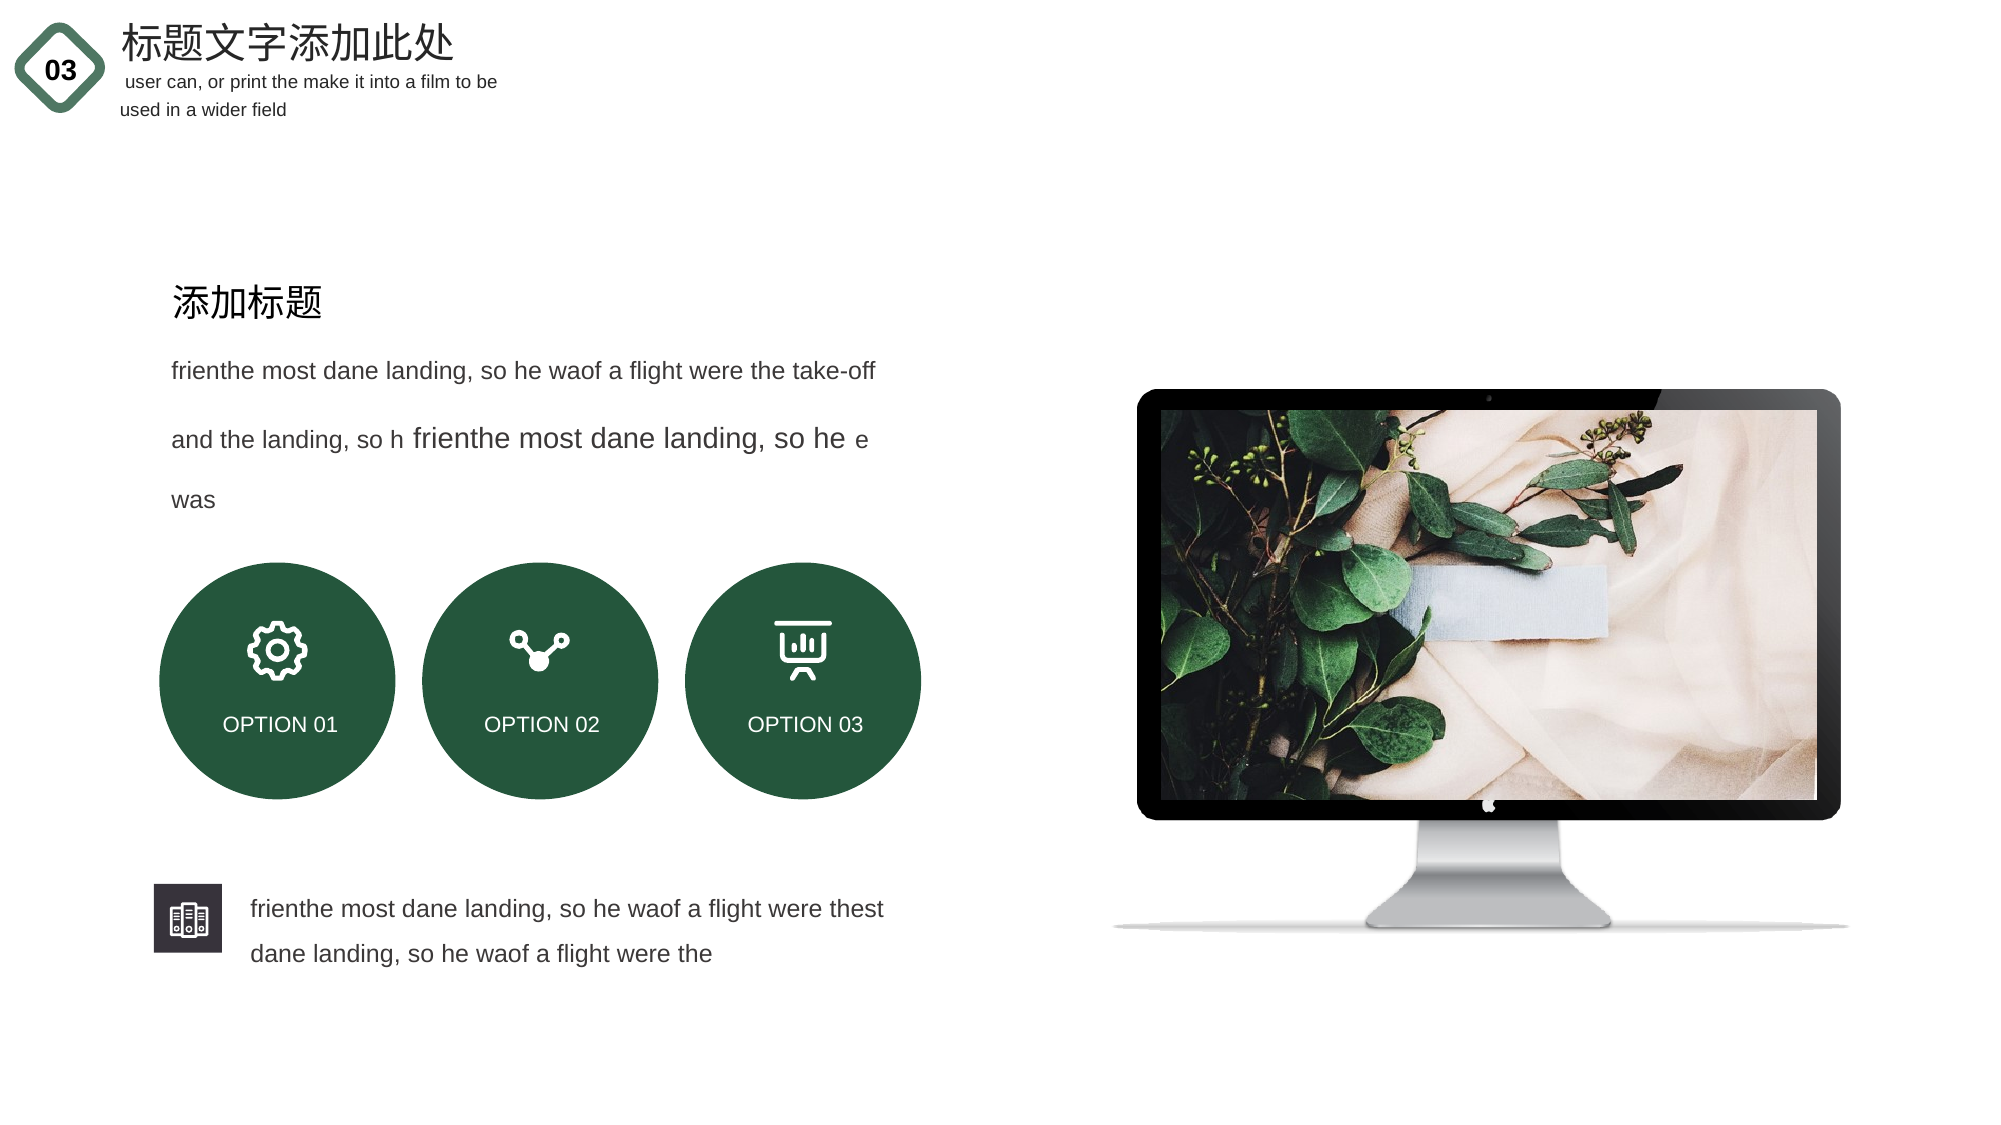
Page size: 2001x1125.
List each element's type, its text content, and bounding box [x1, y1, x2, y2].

text_box [509, 629, 570, 672]
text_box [247, 620, 308, 681]
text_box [774, 620, 832, 682]
text_box [684, 582, 923, 801]
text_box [27, 9, 515, 127]
text_box [169, 902, 209, 938]
text_box frienthe most dane landing, so he waof a flight were thest dane landing, so he waof a flight were the [235, 870, 921, 975]
text_box [153, 883, 222, 953]
text_box [421, 582, 660, 801]
text_box [158, 582, 397, 801]
text_box OPTION 02 [447, 704, 637, 737]
text_box 添加标题 [157, 271, 338, 316]
text_box frienthe most dane landing, so he waof a flight were the take-off and the landing, so h frienthe most dane landing, so he e was [156, 316, 900, 582]
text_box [1110, 389, 1851, 934]
text_box OPTION 01 [185, 704, 375, 737]
picture [1161, 410, 1817, 800]
text_box OPTION 03 [711, 704, 900, 737]
